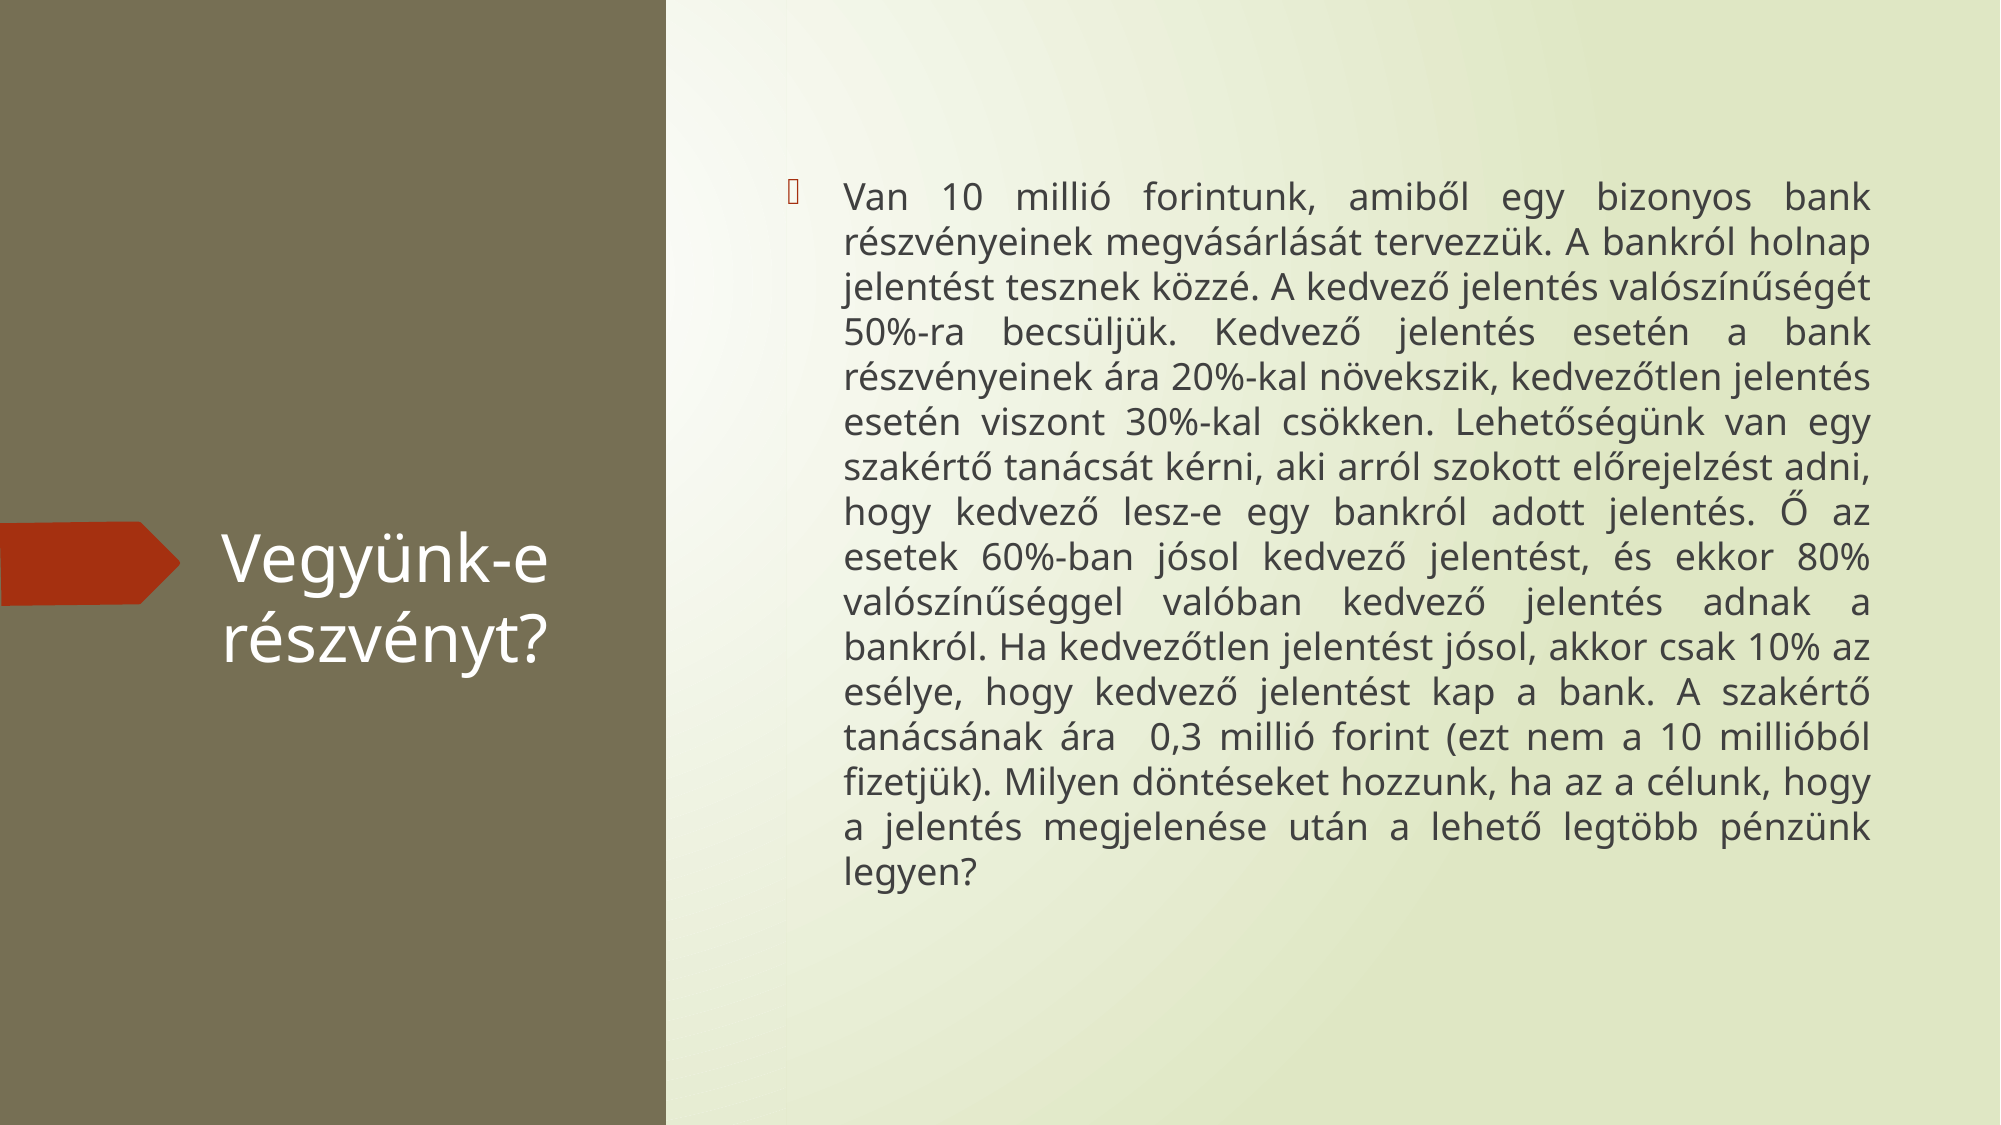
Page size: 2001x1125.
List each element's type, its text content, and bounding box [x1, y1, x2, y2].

text_box [785, 0, 2000, 1125]
title Vegyünk-e részvényt? [206, 508, 610, 1006]
text_box [0, 0, 667, 1125]
list Van 10 millió forintunk, amiből egy bizonyos bank részvényeinek megvásárlását tervezzük. A bankról holnap jelentést tesznek közzé. A kedvező jelentés valószínűségét 50%-ra becsüljük. Kedvező jelentés esetén a bank részvényeinek ára 20%-kal növekszik, kedvezőtlen jelentés esetén viszont 30%-kal csökken. Lehetőségünk van egy szakértő tanácsát kérni, aki arról szokott előrejelzést adni, hogy kedvező lesz-e egy bankról adott jelentés. Ő az esetek 60%-ban jósol kedvező jelentést, és ekkor 80% valószínűséggel valóban kedvező jelentés adnak a bankról. Ha kedvezőtlen jelentést jósol, akkor csak 10% az esélye, hogy kedvező jelentést kap a bank. A szakértő tanácsának ára 0,3 millió forint (ezt nem a 10 millióból fizetjük). Milyen döntéseket hozzunk, ha az a célunk, hogy a jelentés megjelenése után a lehető legtöbb pénzünk legyen? [772, 96, 1888, 970]
text_box [0, 521, 181, 606]
